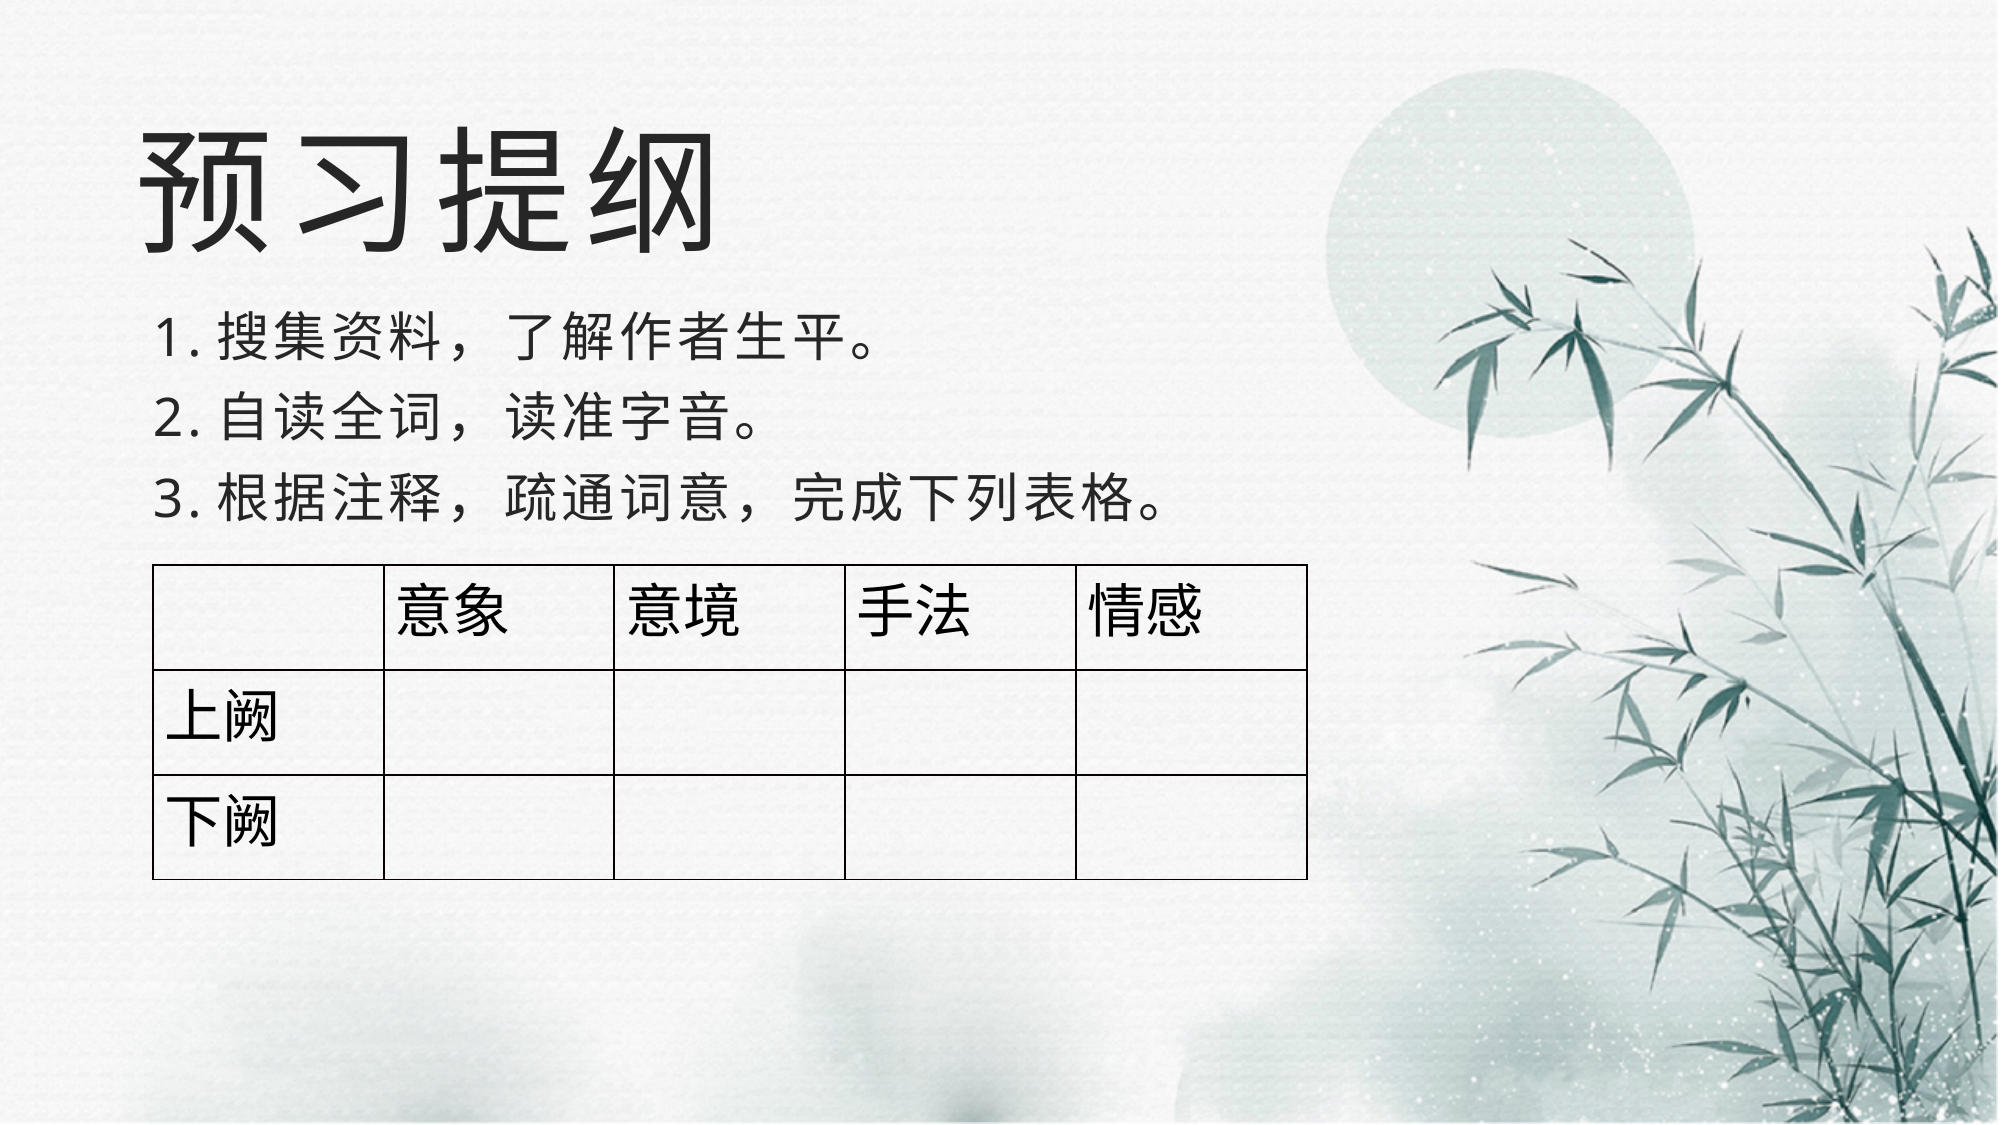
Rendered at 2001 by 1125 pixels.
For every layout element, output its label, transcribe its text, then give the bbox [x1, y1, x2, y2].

table_header 意境 [615, 566, 844, 669]
table_cell [846, 671, 1075, 774]
table_header 意象 [385, 566, 613, 669]
table_cell [1077, 776, 1306, 879]
table_cell [385, 776, 613, 879]
subtitle 1.搜集资料，了解作者生平。 2.自读全词，读准字音。 3.根据注释，疏通词意，完成下列表格。 [138, 294, 1696, 537]
table_header [154, 566, 383, 669]
table_cell [385, 671, 613, 774]
table_cell 上阙 [154, 671, 383, 774]
table_cell [846, 776, 1075, 879]
title 预习提纲 [120, 75, 1128, 278]
picture [0, 0, 1998, 1124]
table_cell [615, 671, 844, 774]
table_cell [1077, 671, 1306, 774]
table_header 情感 [1077, 566, 1306, 669]
table_cell [615, 776, 844, 879]
table_cell 下阙 [154, 776, 383, 879]
table_header 手法 [846, 566, 1075, 669]
